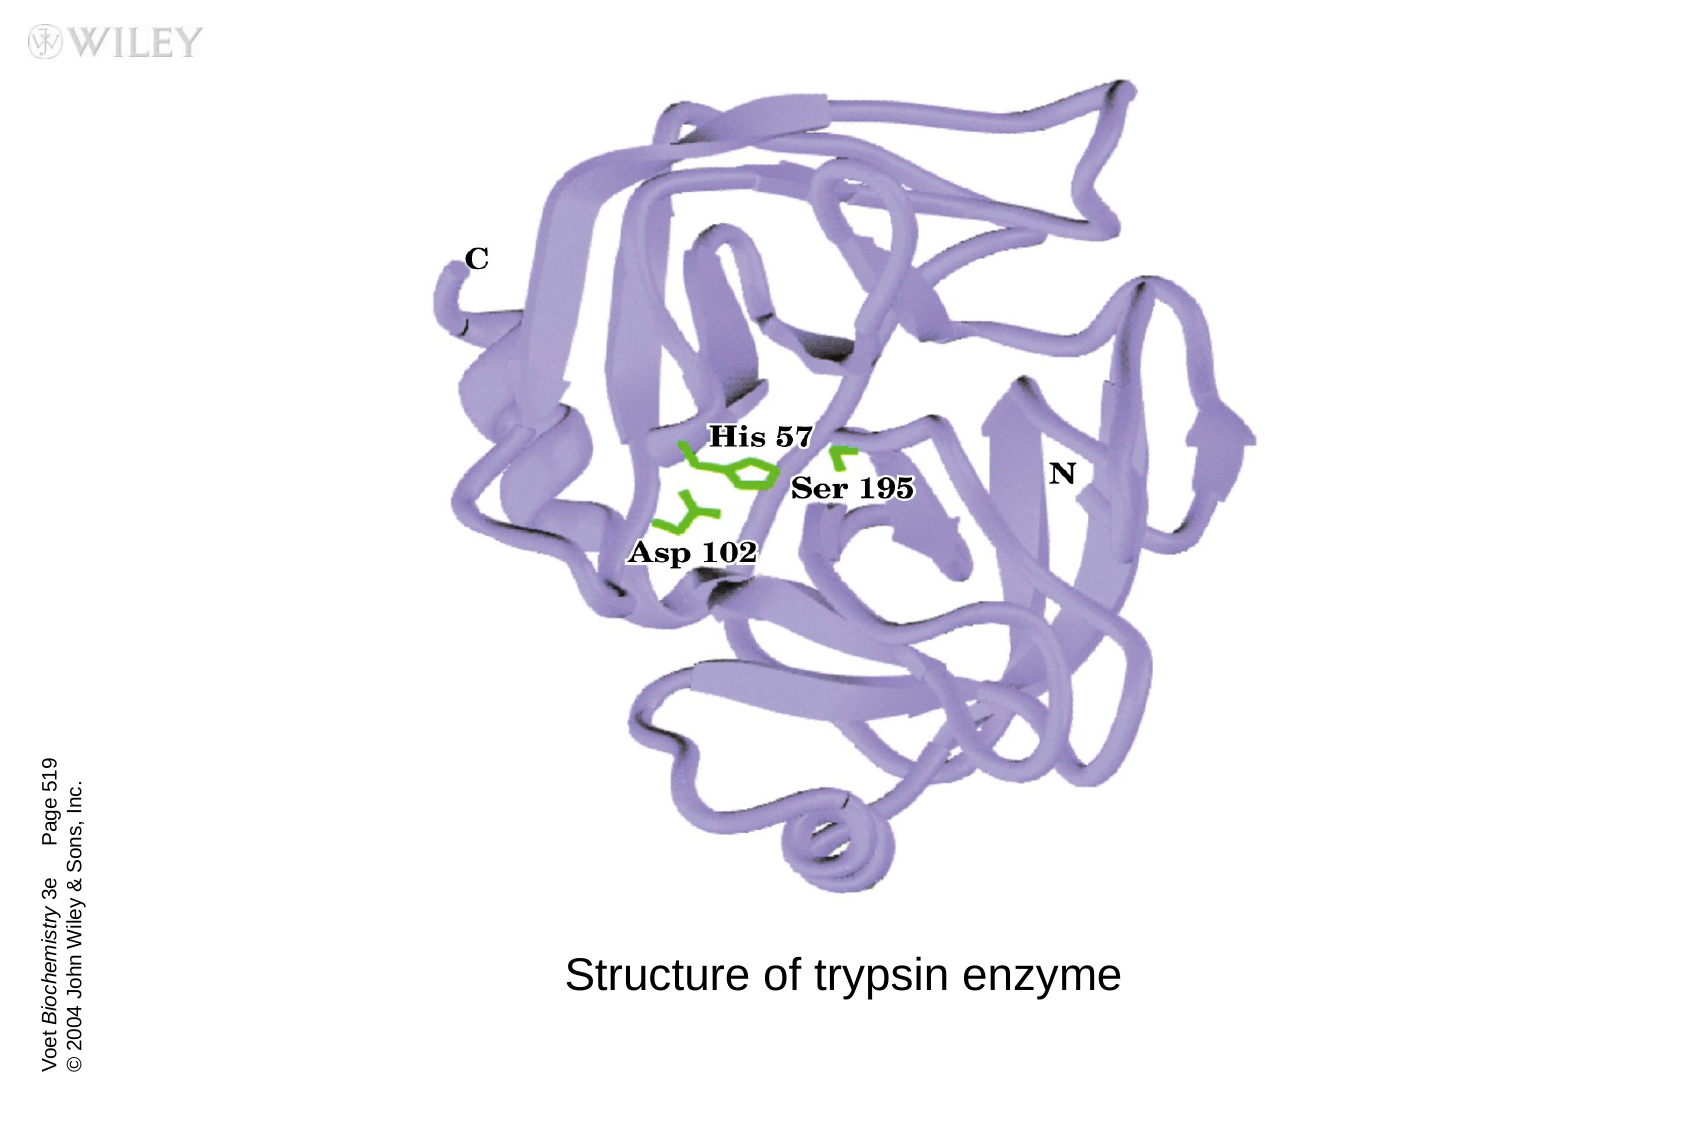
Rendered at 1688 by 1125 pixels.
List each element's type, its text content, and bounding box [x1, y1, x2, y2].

text_box Page 519 [28, 724, 69, 862]
footer Voet Biochemistry 3e © 2004 John Wiley & Sons, Inc. [28, 625, 113, 1088]
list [422, 68, 1266, 907]
picture [28, 24, 205, 61]
title Structure of trypsin enzyme [126, 937, 1561, 1050]
